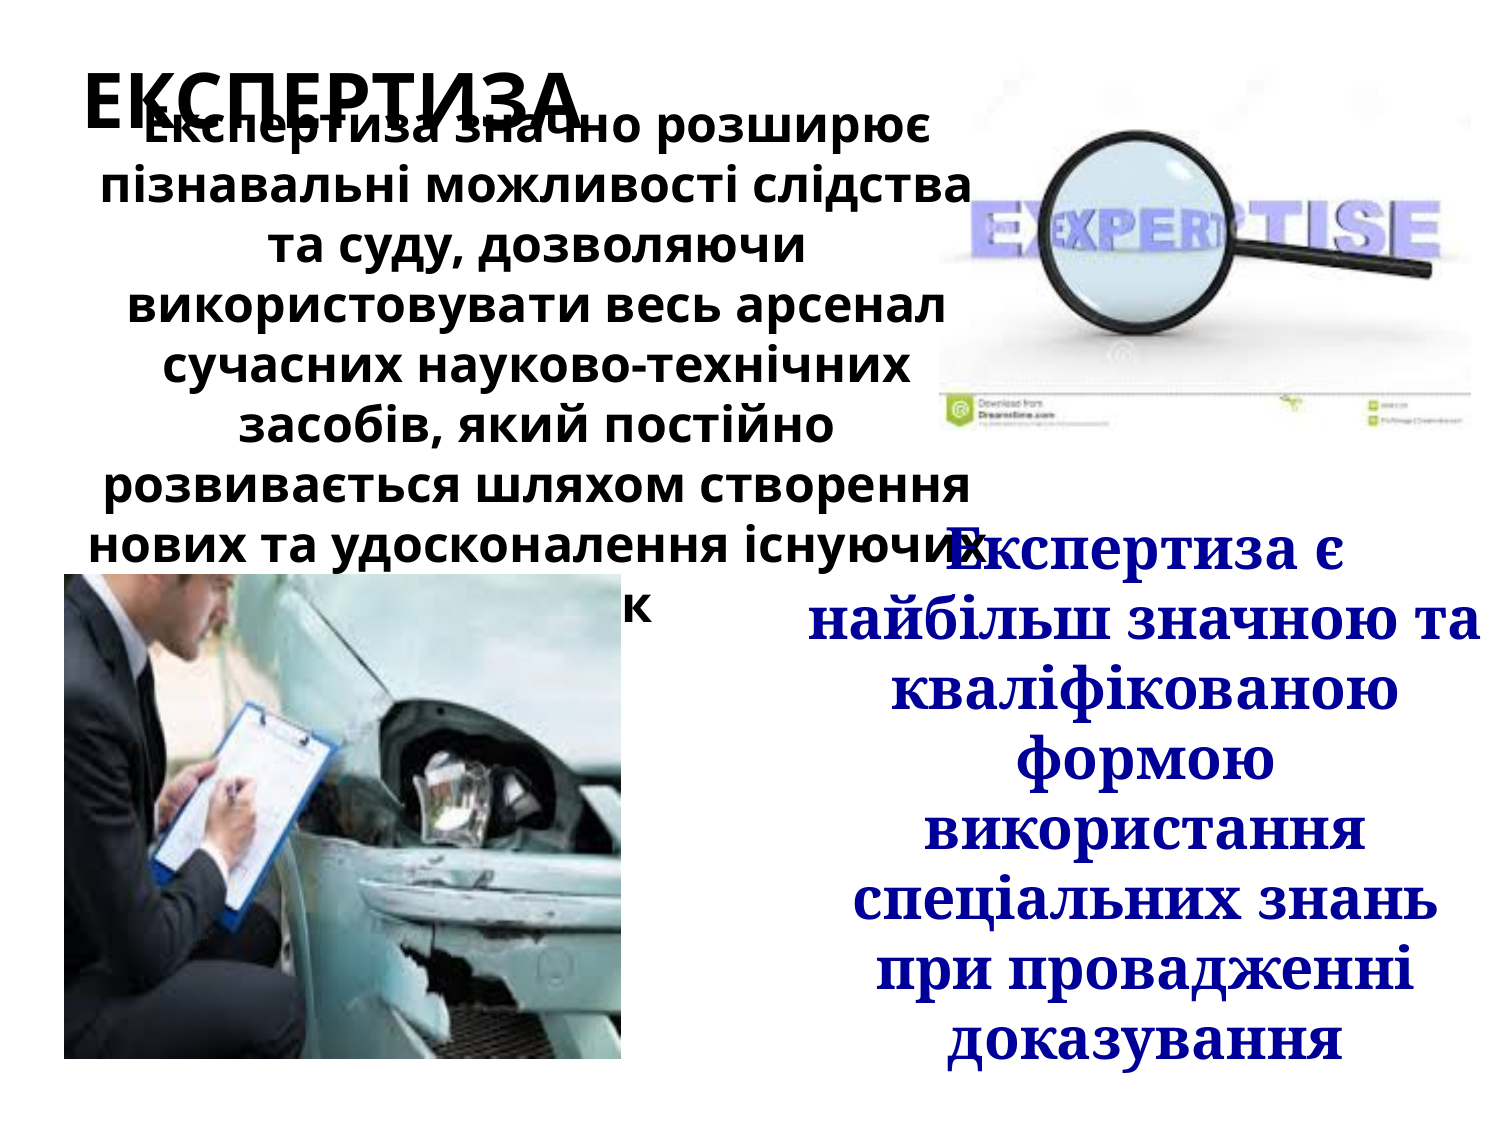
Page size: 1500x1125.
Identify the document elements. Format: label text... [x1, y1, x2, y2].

picture [938, 30, 1471, 433]
text_box Експертиза є найбільш значною та кваліфікованою формою використання спеціальних знань при провадженні доказування [791, 503, 1500, 1079]
text_box Експертиза значно розширює пізнавальні можливості слідства та суду, дозволяючи використовувати весь арсенал сучасних науково-технічних засобів, який постійно розвивається шляхом створення нових та удосконалення існуючих методик [64, 85, 1010, 641]
picture [64, 573, 621, 1059]
title ЕКСПЕРТИЗА [29, 42, 635, 153]
